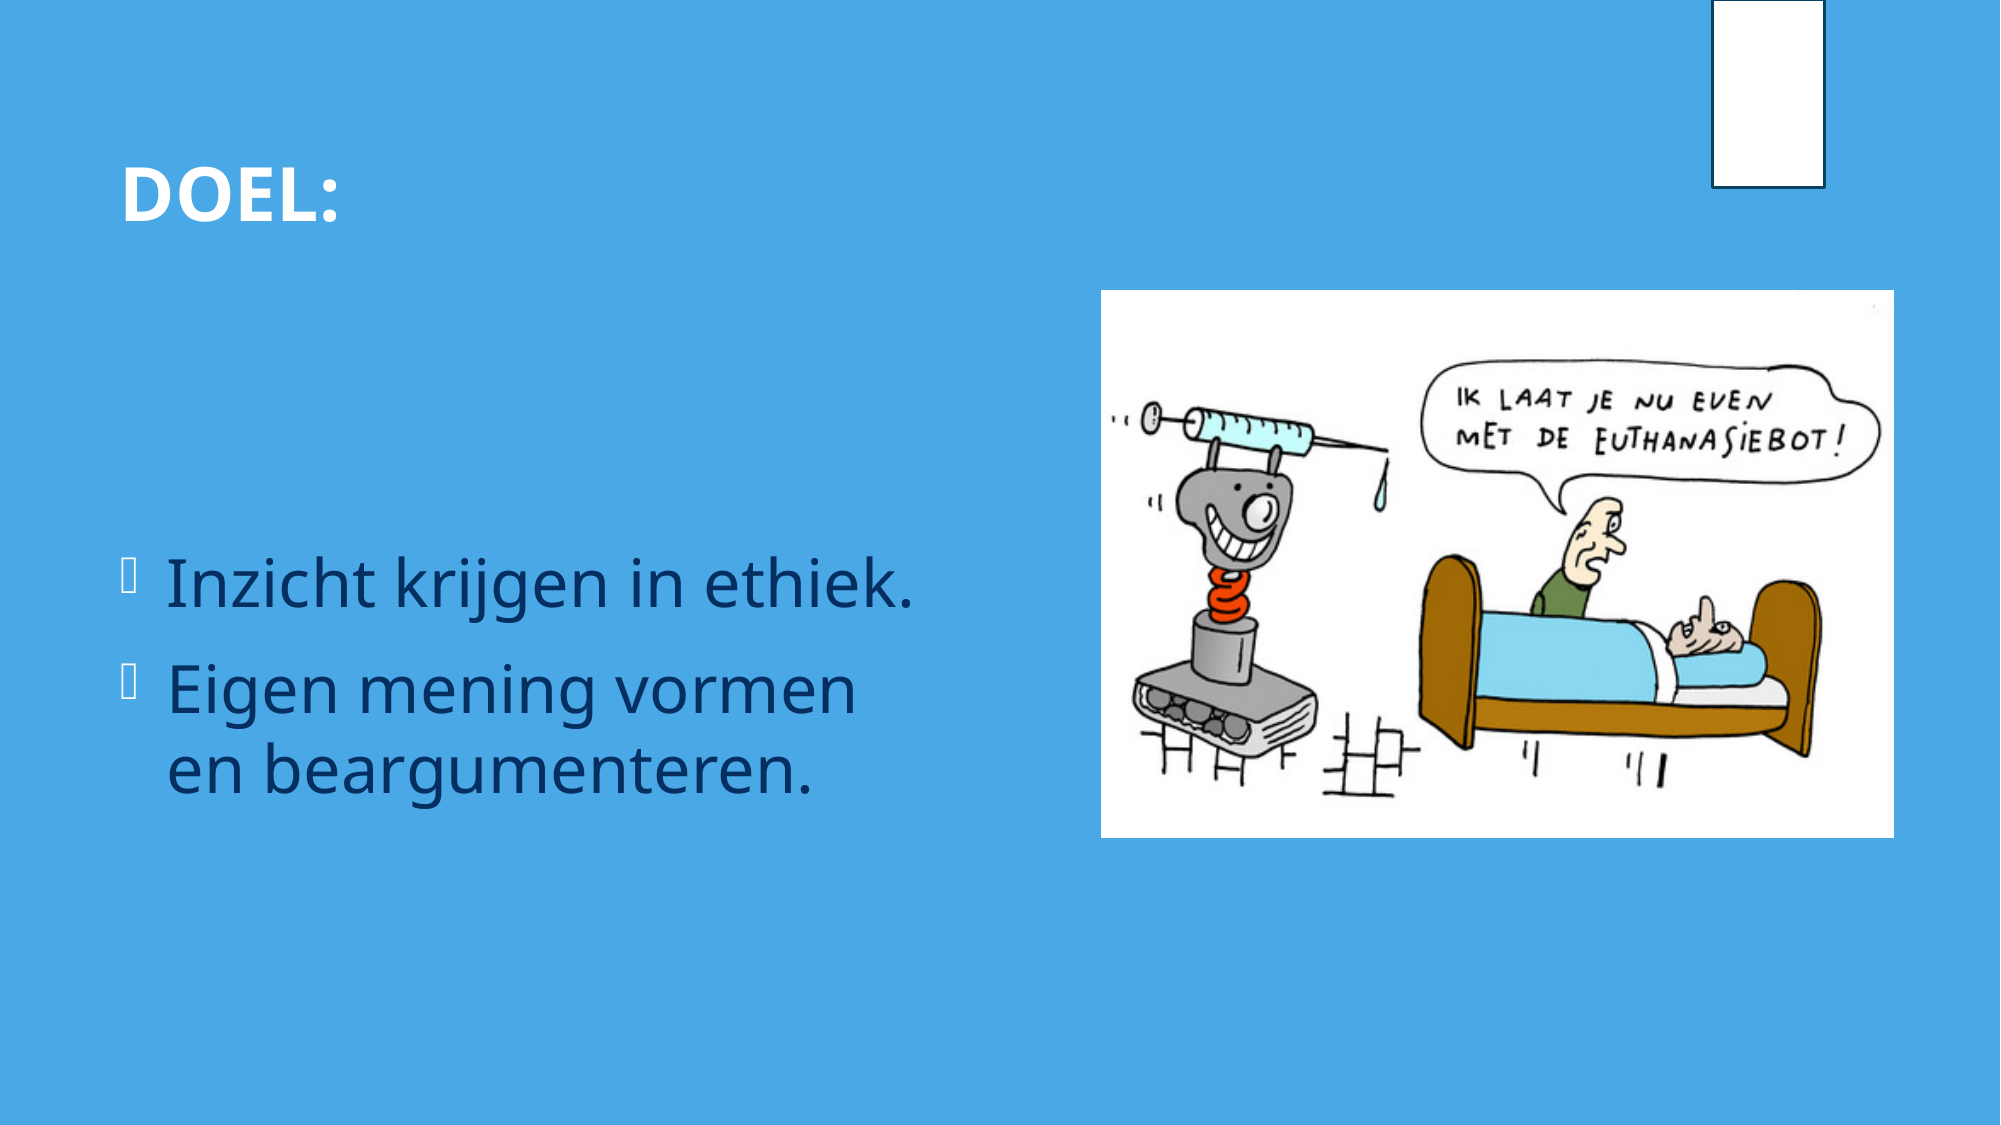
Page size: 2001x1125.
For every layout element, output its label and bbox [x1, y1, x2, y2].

text_box [0, 0, 2000, 1125]
picture [1101, 290, 1894, 838]
